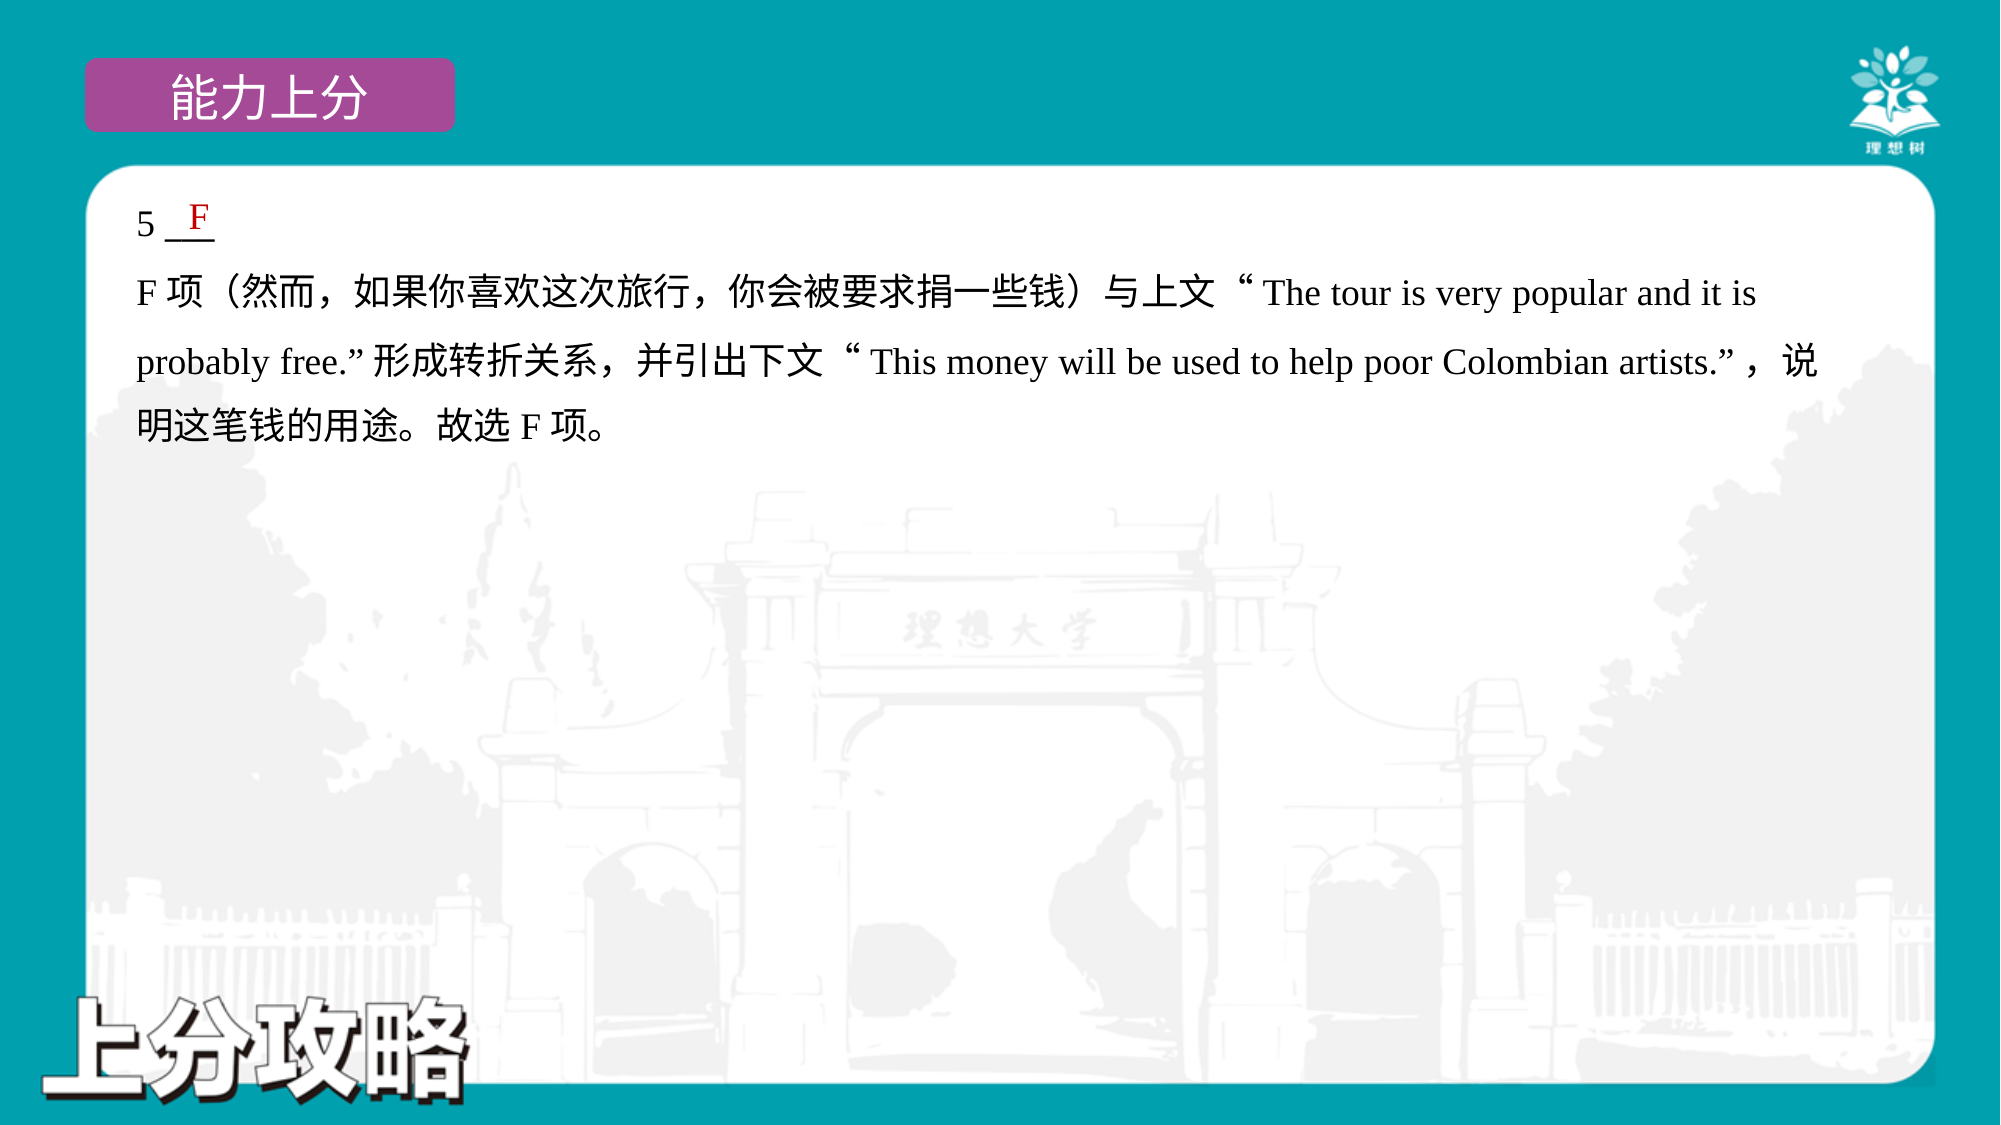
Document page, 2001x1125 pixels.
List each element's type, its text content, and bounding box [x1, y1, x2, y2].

text_box 5 ___ [136, 176, 1865, 237]
text_box F项（然而，如果你喜欢这次旅行，你会被要求捐一些钱）与上文“The tour is very popular and it is probably free.”形成转折关系，并引出下文“This money will be used to help poor Colombian artists.”，说 明这笔钱的用途。故选F项。 [136, 244, 1865, 441]
text_box F [174, 170, 223, 230]
picture [0, 0, 2000, 1125]
